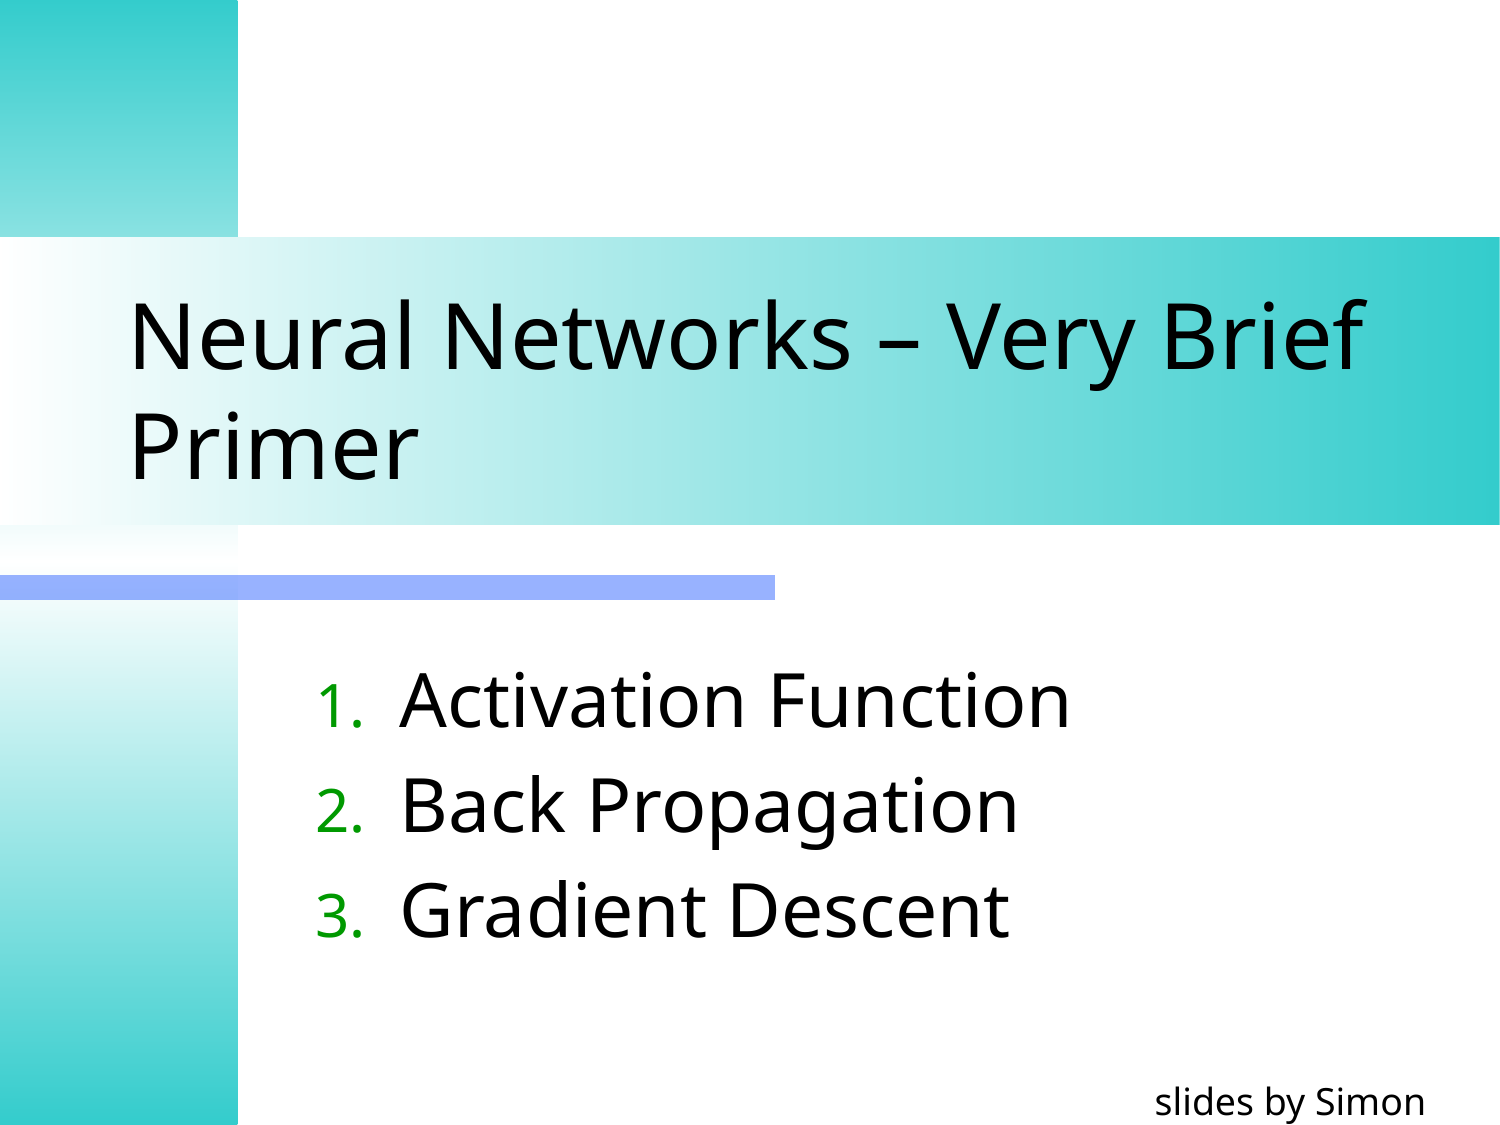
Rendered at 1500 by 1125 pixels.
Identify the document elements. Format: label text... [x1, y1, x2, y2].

title Neural Networks – Very Brief Primer [112, 274, 1388, 501]
text_box slides by Simon [1139, 1070, 1459, 1125]
subtitle Activation Function Back Propagation Gradient Descent [289, 644, 1388, 1059]
